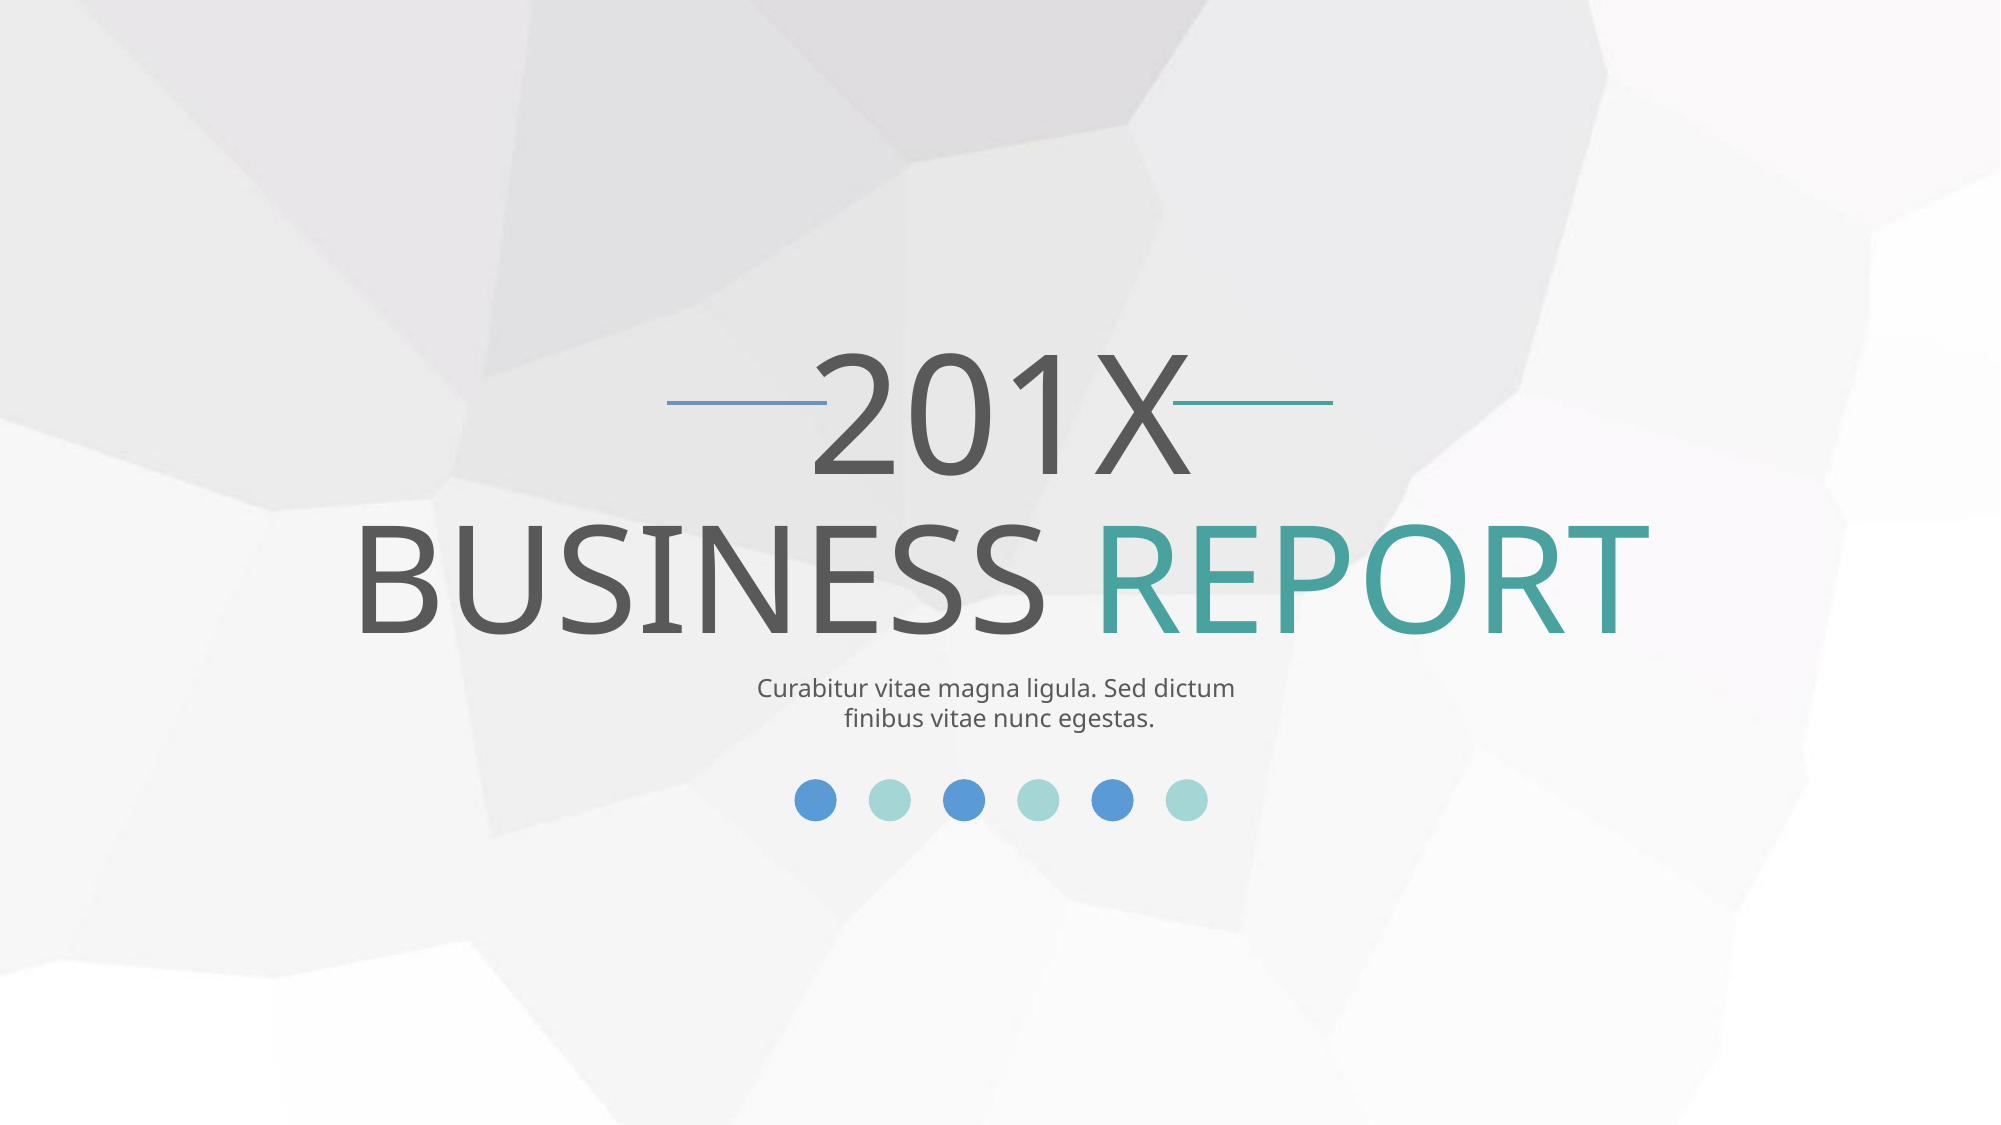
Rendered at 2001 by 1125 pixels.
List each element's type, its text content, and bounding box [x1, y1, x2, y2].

text_box Curabitur vitae magna ligula. Sed dictum finibus vitae nunc egestas. [504, 665, 1495, 741]
text_box 201X [793, 300, 1207, 403]
text_box BUSINESS REPORT [333, 476, 1667, 671]
text_box 201X [793, 404, 1207, 515]
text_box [794, 779, 1208, 822]
picture [0, 0, 2001, 1125]
